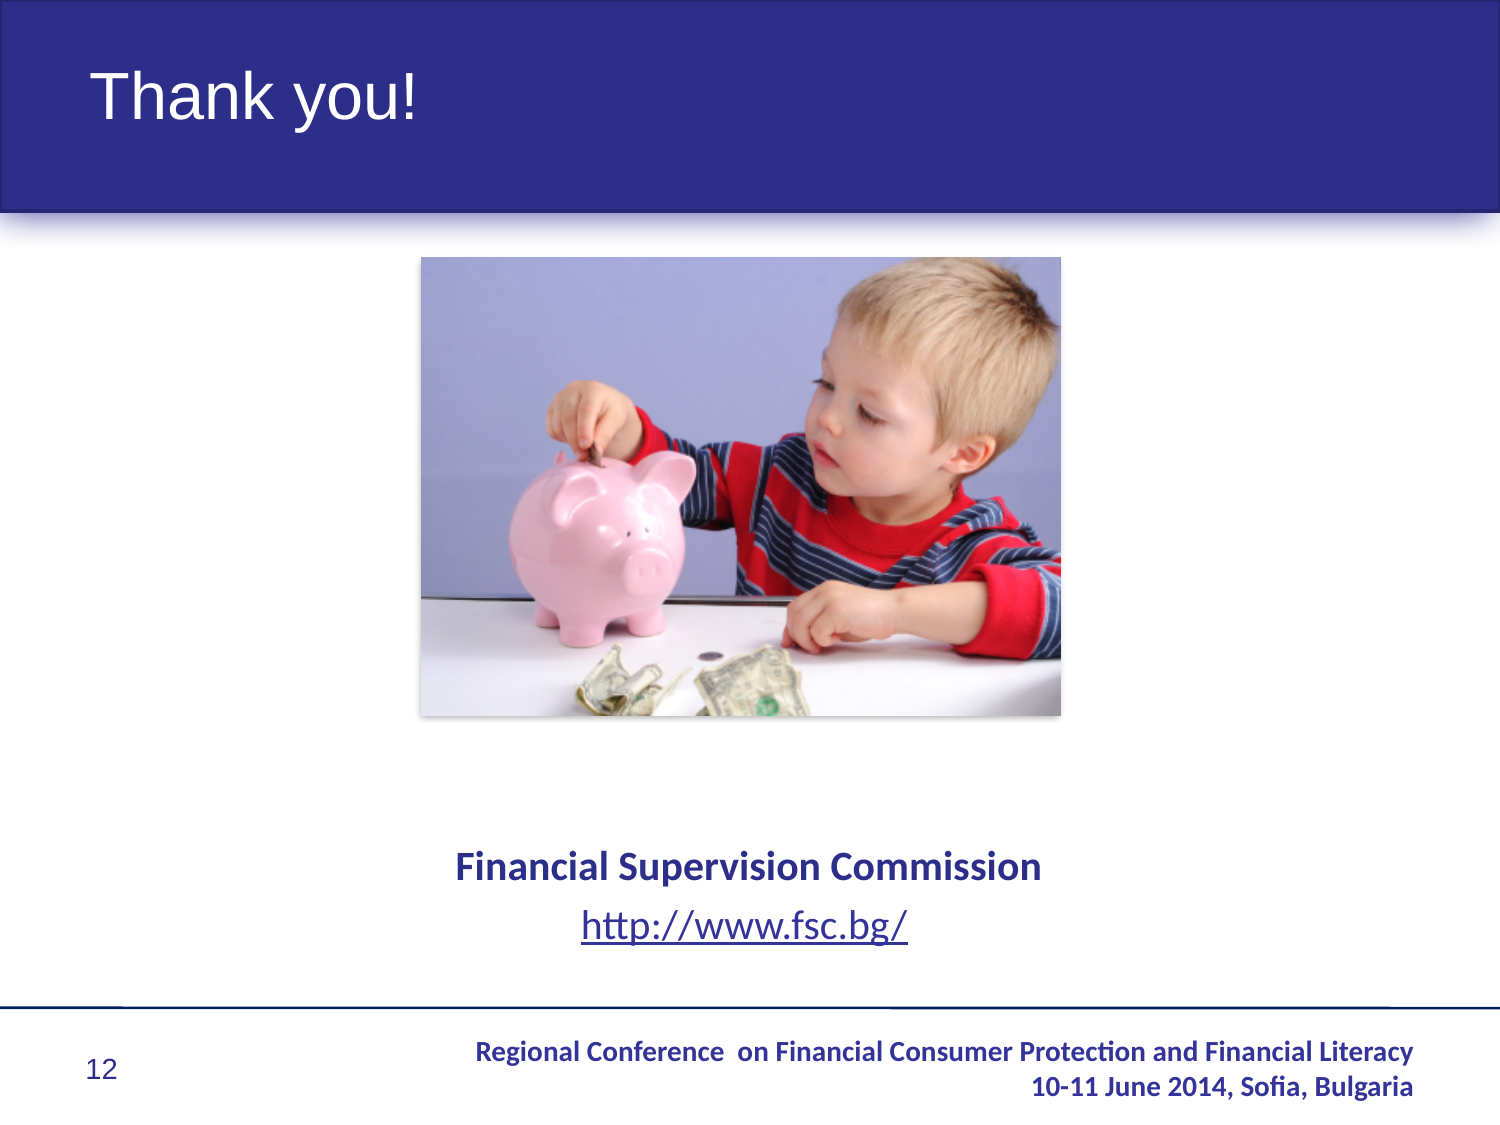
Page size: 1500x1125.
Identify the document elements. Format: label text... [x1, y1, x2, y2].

footer Regional Conference on Financial Consumer Protection and Financial Literacy 10-11 June 2014, Sofia, Bulgaria [351, 1024, 1430, 1103]
slide_number 12 [70, 1042, 235, 1098]
list Financial Supervision Commission http://www.fsc.bg/ [116, 738, 1382, 962]
picture [421, 257, 1062, 716]
text_box Thank you! [74, 45, 1425, 211]
